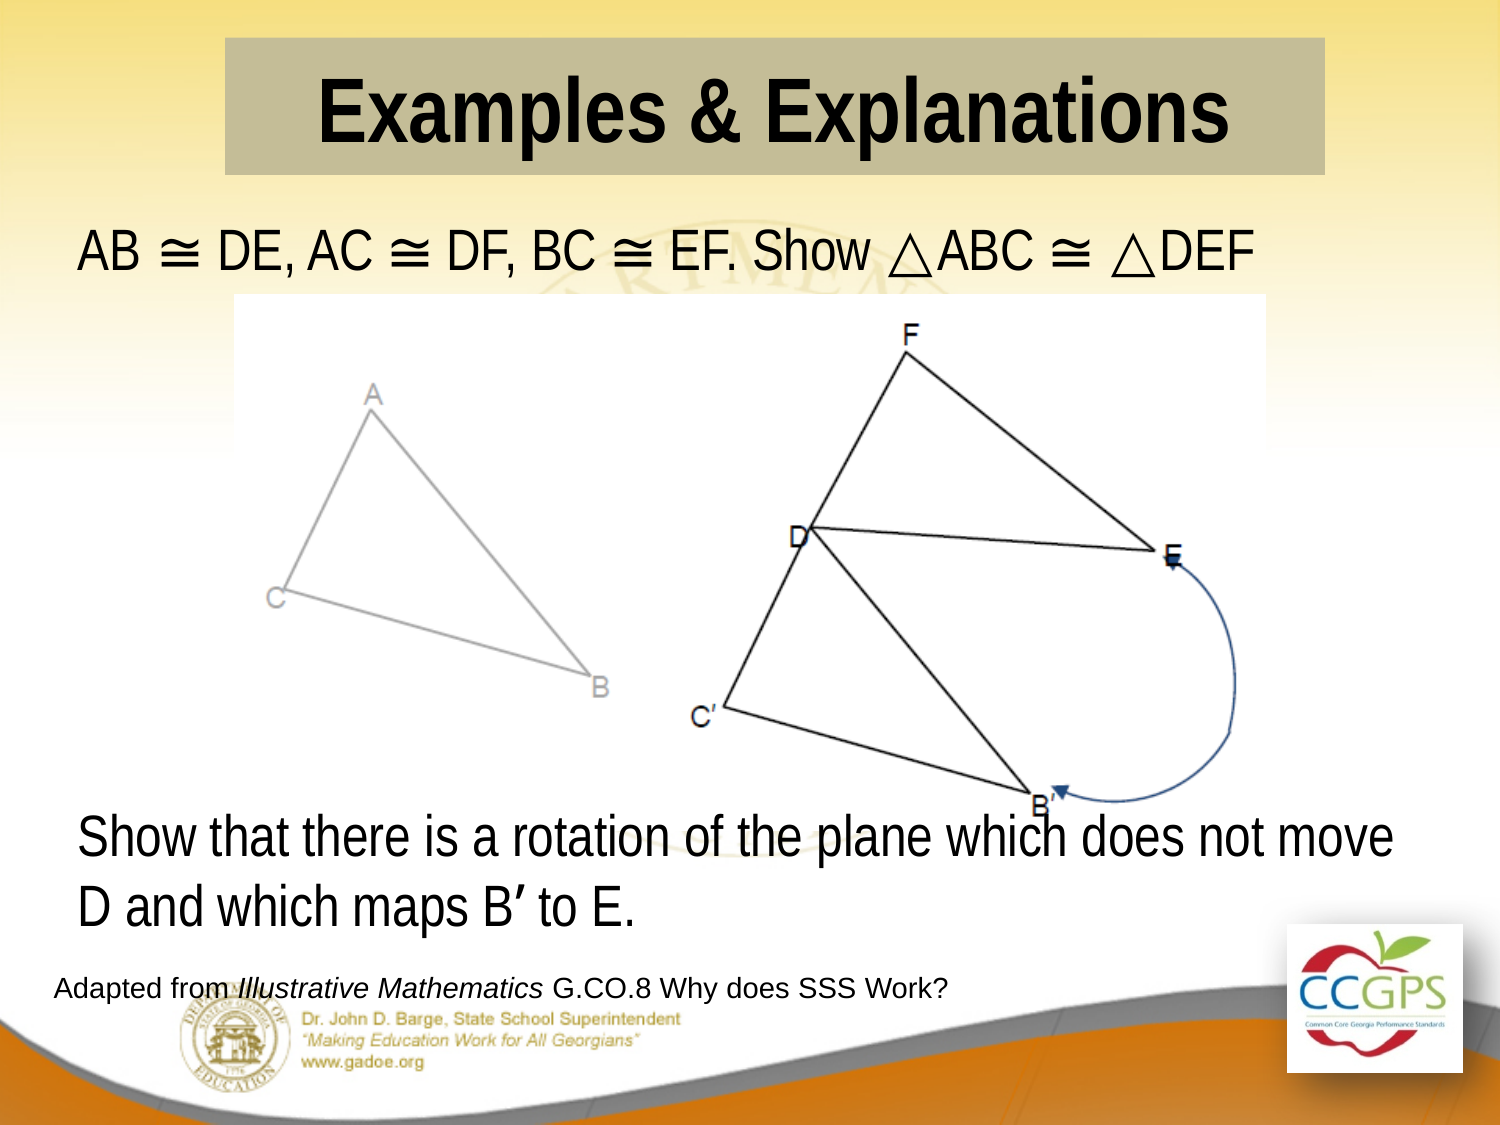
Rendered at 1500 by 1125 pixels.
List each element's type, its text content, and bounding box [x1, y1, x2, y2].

title Examples & Explanations [224, 37, 1326, 176]
picture [0, 0, 1500, 1125]
text_box Adapted from Illustrative Mathematics G.CO.8 Why does SSS Work? [38, 961, 965, 1012]
subtitle AB ≅ DE, AC ≅ DF, BC ≅ EF. Show △ABC ≅ △DEF Show that there is a rotation of the plane which does not move D and which maps B’ to E. [62, 187, 1426, 926]
